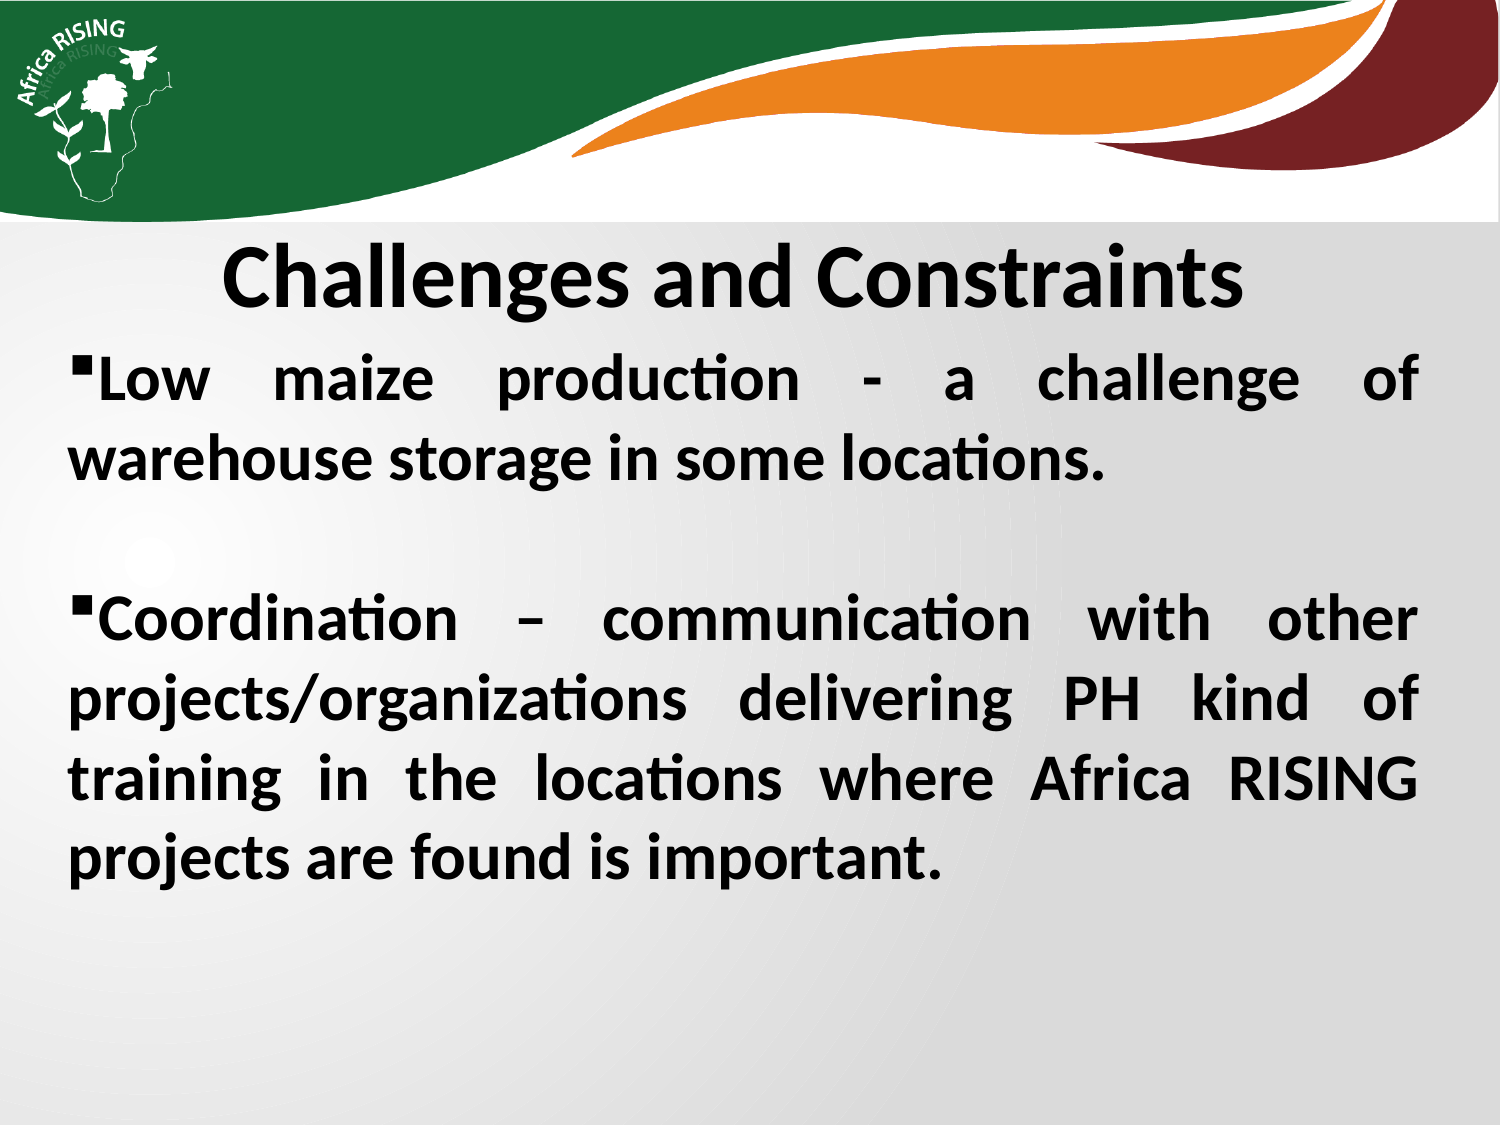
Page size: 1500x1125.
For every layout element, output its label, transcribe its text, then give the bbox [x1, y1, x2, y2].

list Challenges and Constraints [87, 208, 1363, 326]
picture [0, 0, 1499, 222]
text_box Low maize production - a challenge of warehouse storage in some locations. Coordination – communication with other projects/organizations delivering PH kind of training in the locations where Africa RISING projects are found is important. [53, 326, 1436, 901]
